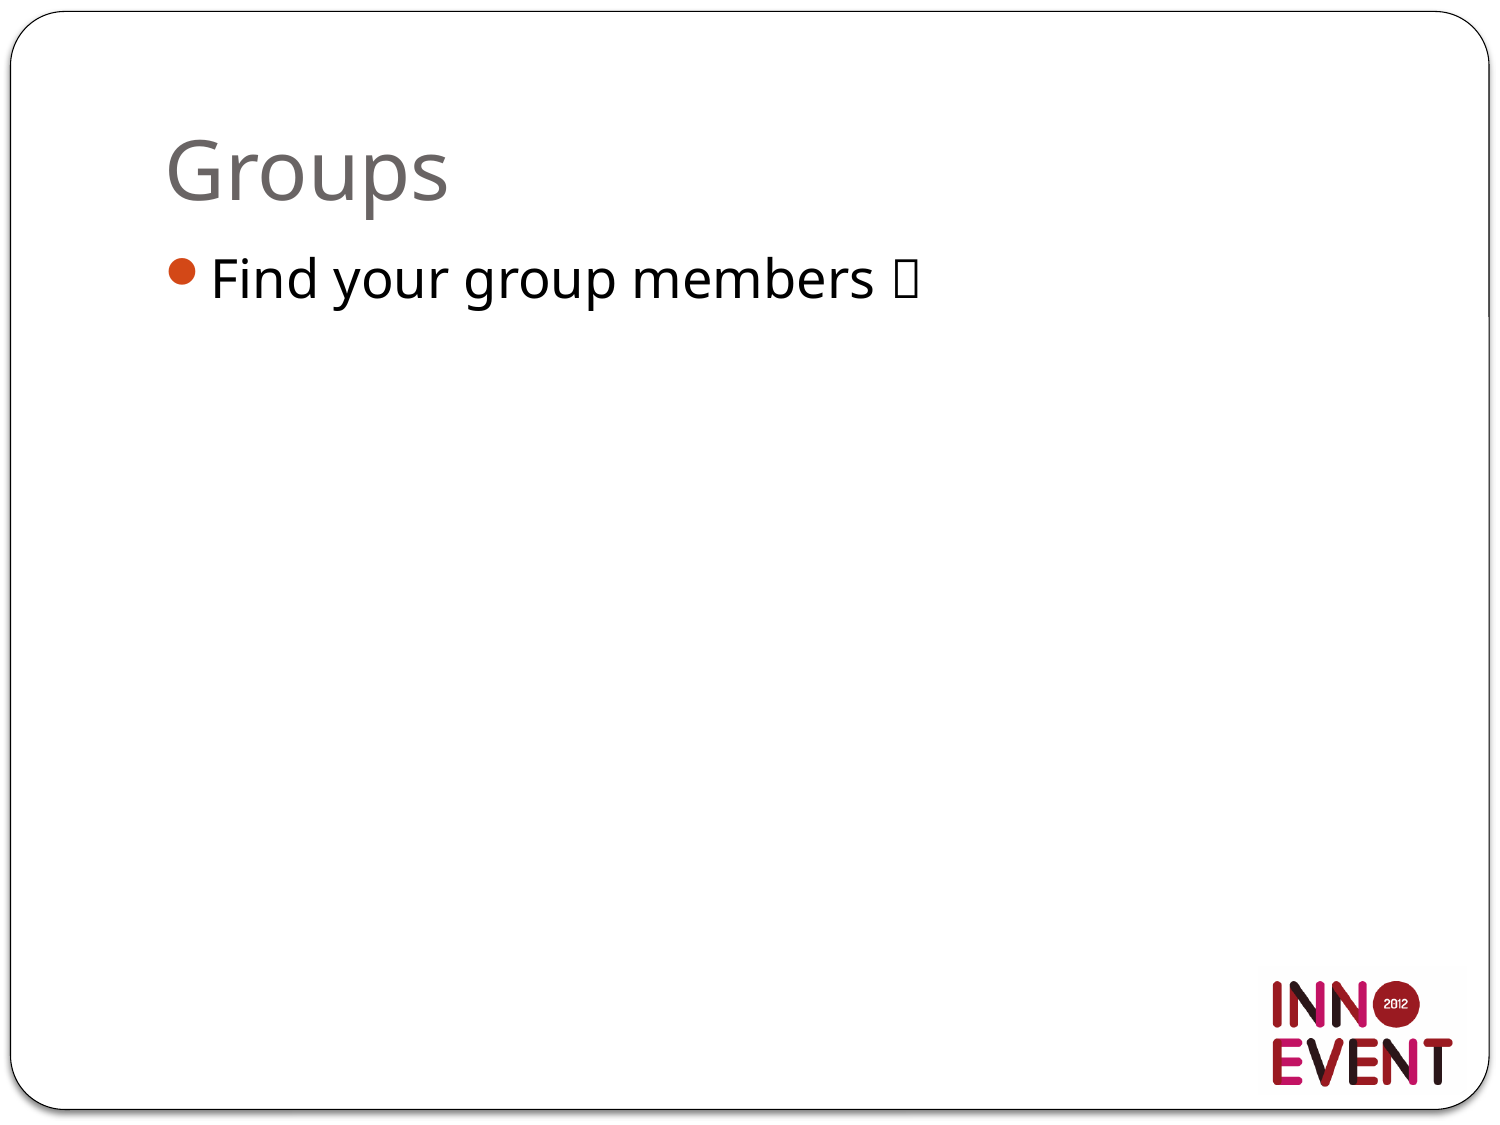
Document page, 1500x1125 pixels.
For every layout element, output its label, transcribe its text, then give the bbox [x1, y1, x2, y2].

title Groups [150, 45, 1425, 233]
picture [1258, 966, 1467, 1096]
list Find your group members  [150, 237, 1425, 988]
